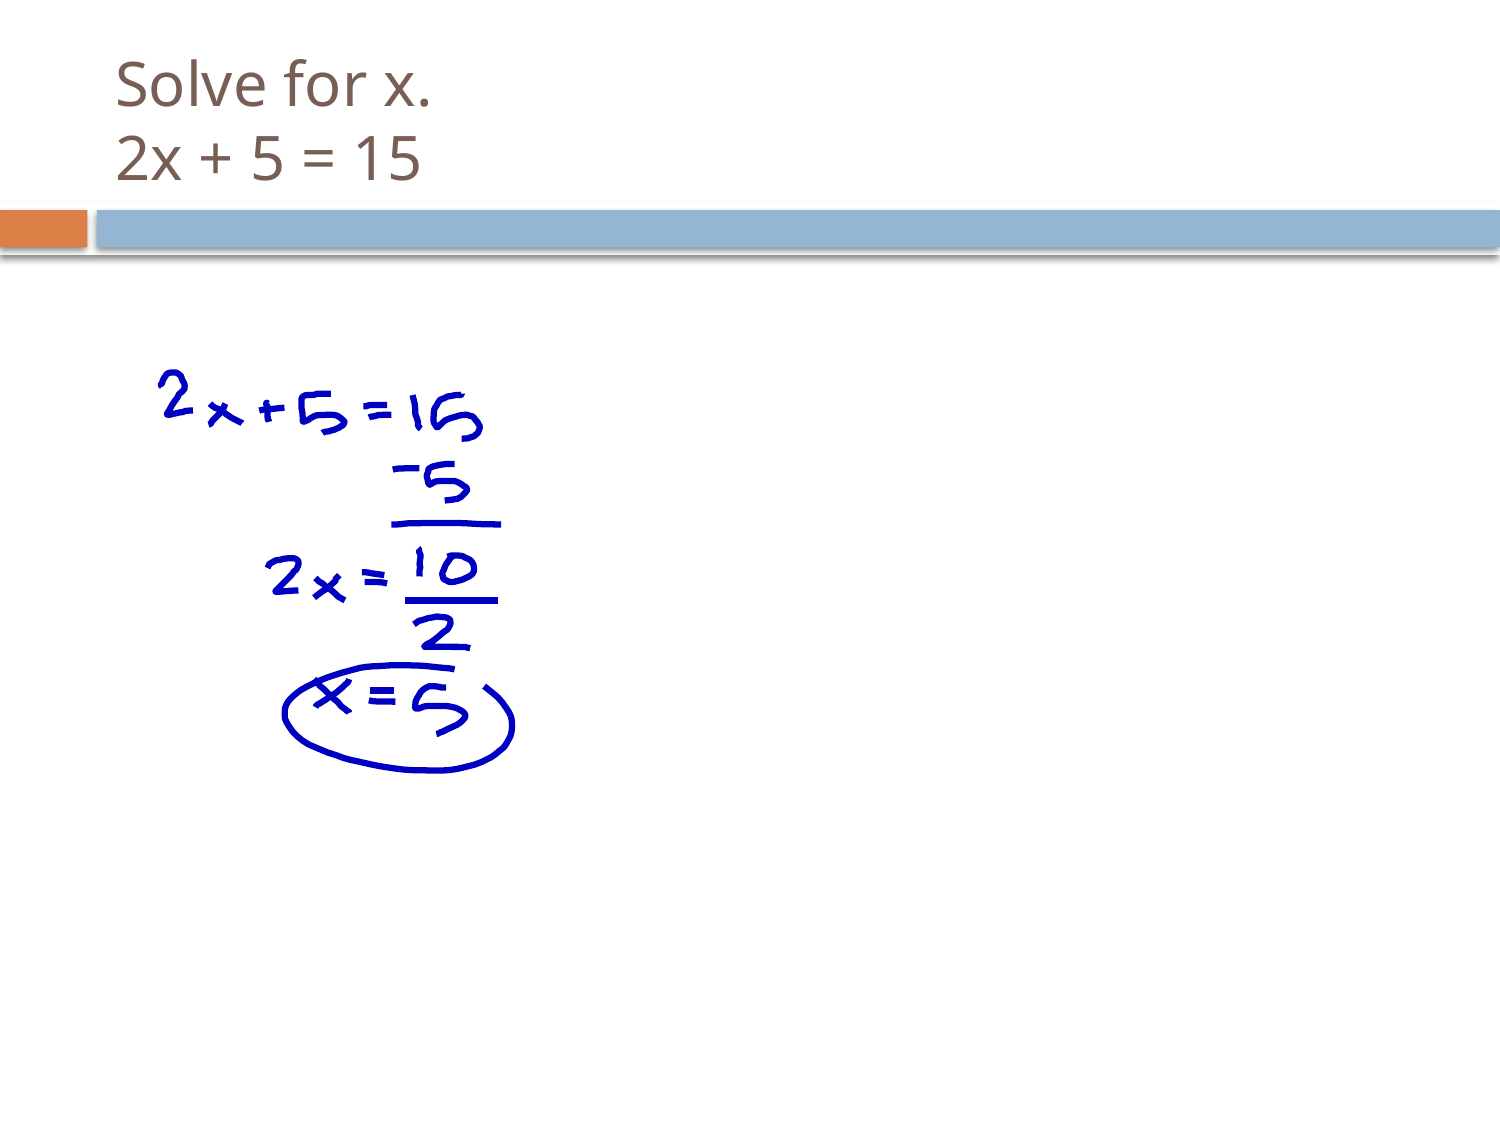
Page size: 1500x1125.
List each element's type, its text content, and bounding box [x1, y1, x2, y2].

text_box [425, 463, 468, 502]
text_box [411, 394, 422, 430]
text_box [363, 404, 388, 408]
text_box [209, 402, 243, 424]
text_box [391, 522, 502, 526]
text_box [361, 571, 385, 576]
text_box [300, 392, 346, 434]
text_box [221, 403, 227, 410]
text_box [417, 547, 422, 577]
text_box [314, 577, 346, 602]
text_box [392, 467, 420, 471]
text_box [441, 554, 475, 583]
title Solve for x. 2x + 5 = 15 [100, 37, 1438, 200]
text_box [266, 411, 270, 422]
text_box [364, 581, 388, 585]
text_box [259, 406, 285, 412]
text_box [313, 588, 327, 599]
text_box [208, 411, 222, 426]
text_box [160, 371, 194, 416]
text_box [368, 413, 392, 419]
text_box [283, 664, 513, 772]
text_box [266, 557, 300, 593]
text_box [432, 393, 481, 440]
text_box [327, 574, 340, 588]
text_box [413, 615, 471, 650]
